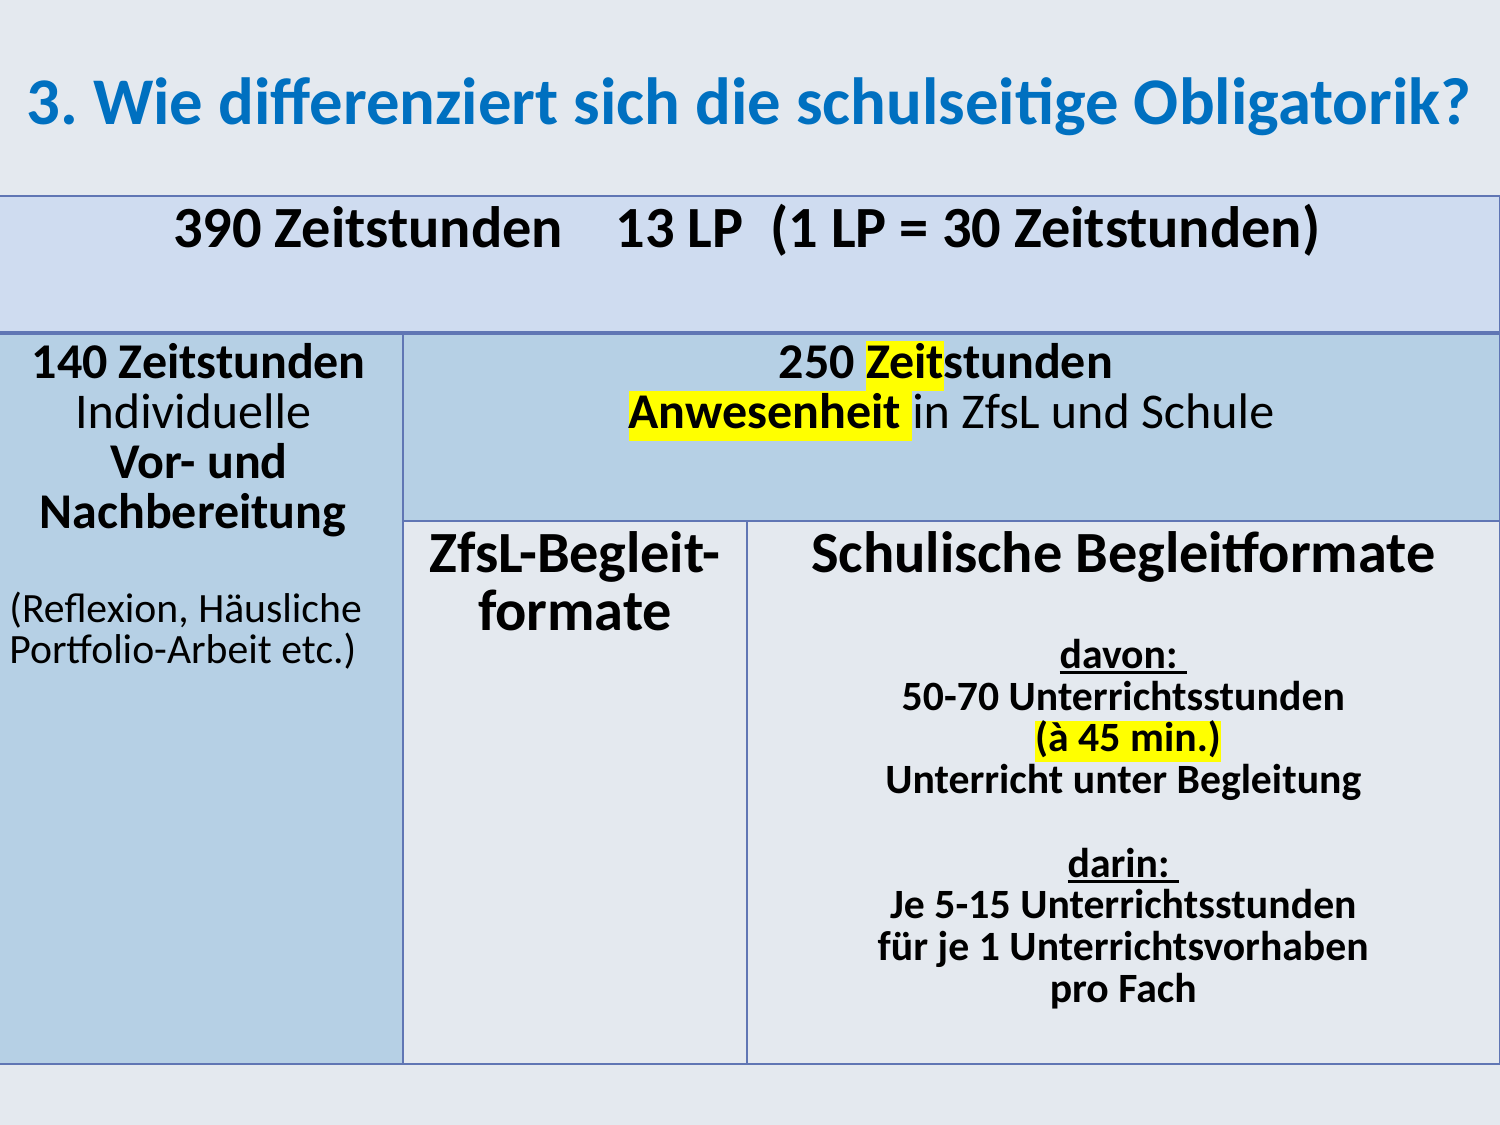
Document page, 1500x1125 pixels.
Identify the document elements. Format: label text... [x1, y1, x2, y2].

table_cell ZfsL-Begleit-formate [404, 522, 746, 1063]
table_cell Schulische Begleitformate davon: 50-70 Unterrichtsstunden (à 45 min.) Unterricht unter Begleitung darin: Je 5-15 Unterrichtsstunden für je 1 Unterrichtsvorhaben pro Fach [748, 522, 1499, 1063]
table_cell 140 Zeitstunden Individuelle Vor- und Nachbereitung (Reflexion, Häusliche Portfolio-Arbeit etc.) [0, 335, 402, 1063]
table_header 390 Zeitstunden 13 LP (1 LP = 30 Zeitstunden) [0, 197, 1499, 331]
table_cell 250 Zeitstunden Anwesenheit in ZfsL und Schule [404, 335, 1499, 520]
title 3. Wie differenziert sich die schulseitige Obligatorik? [0, 0, 1500, 195]
